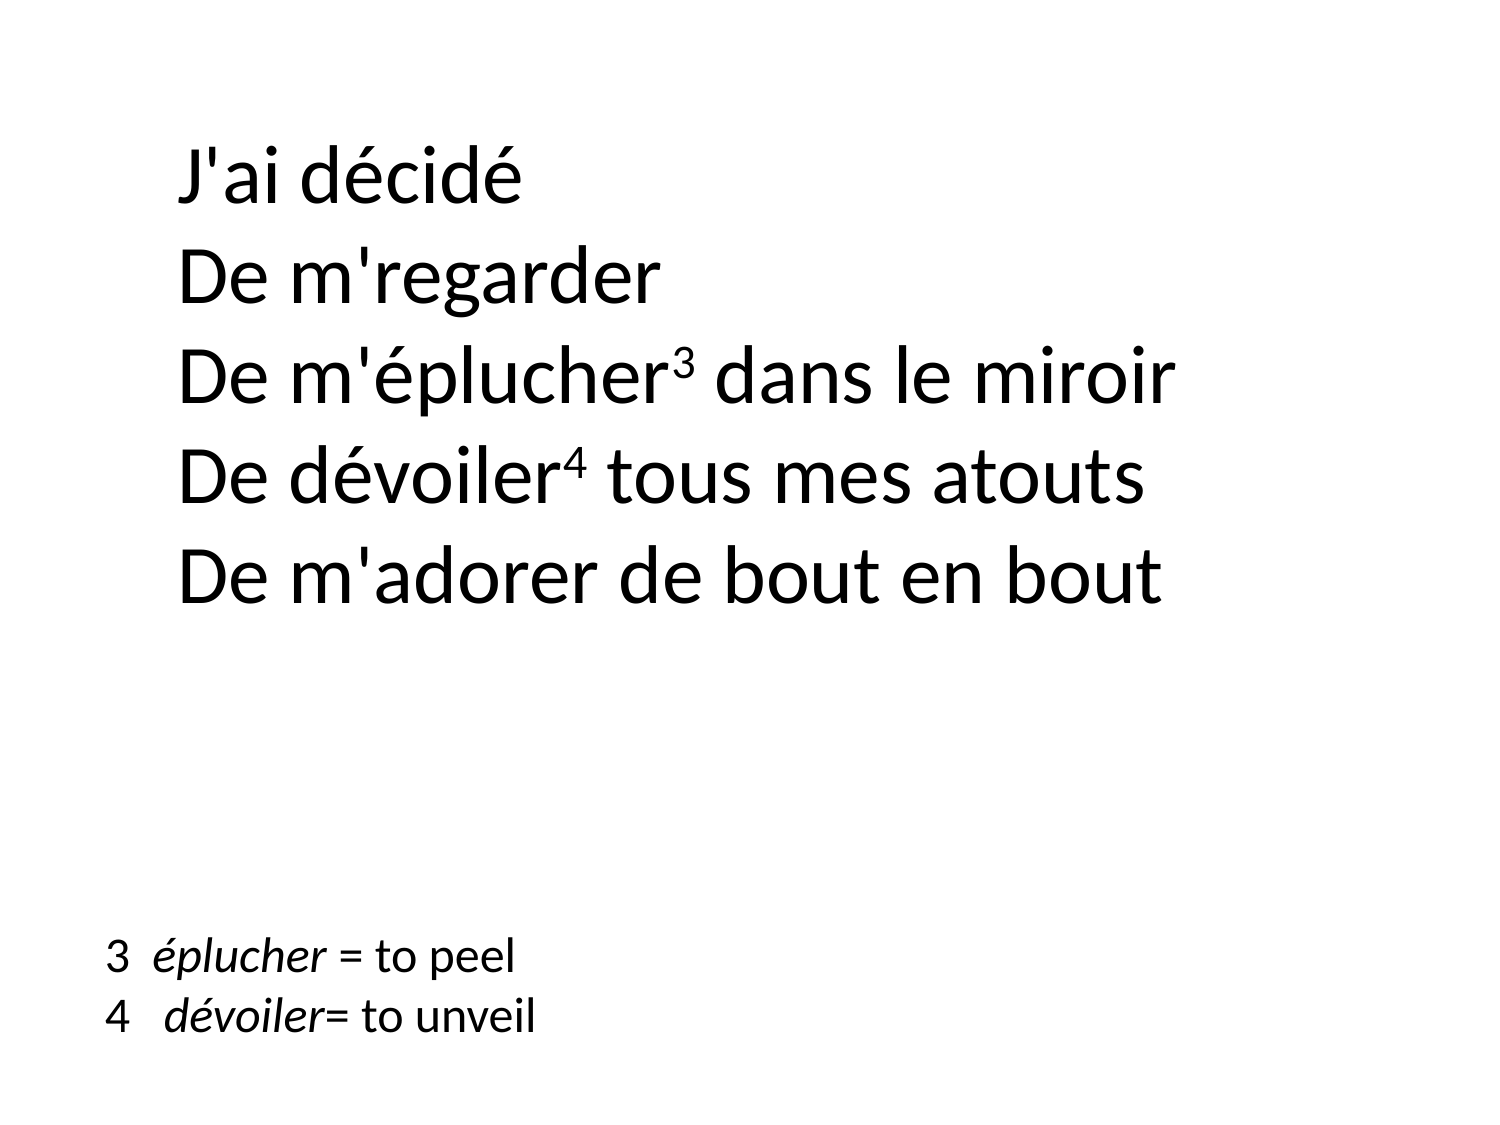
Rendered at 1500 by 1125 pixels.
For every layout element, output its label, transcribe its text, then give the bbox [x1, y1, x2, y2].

text_box 3 éplucher = to peel 4 dévoiler= to unveil [89, 915, 702, 1051]
text_box J'ai décidé De m'regarder De m'éplucher3 dans le miroir De dévoiler4 tous mes atouts De m'adorer de bout en bout [162, 112, 1193, 628]
